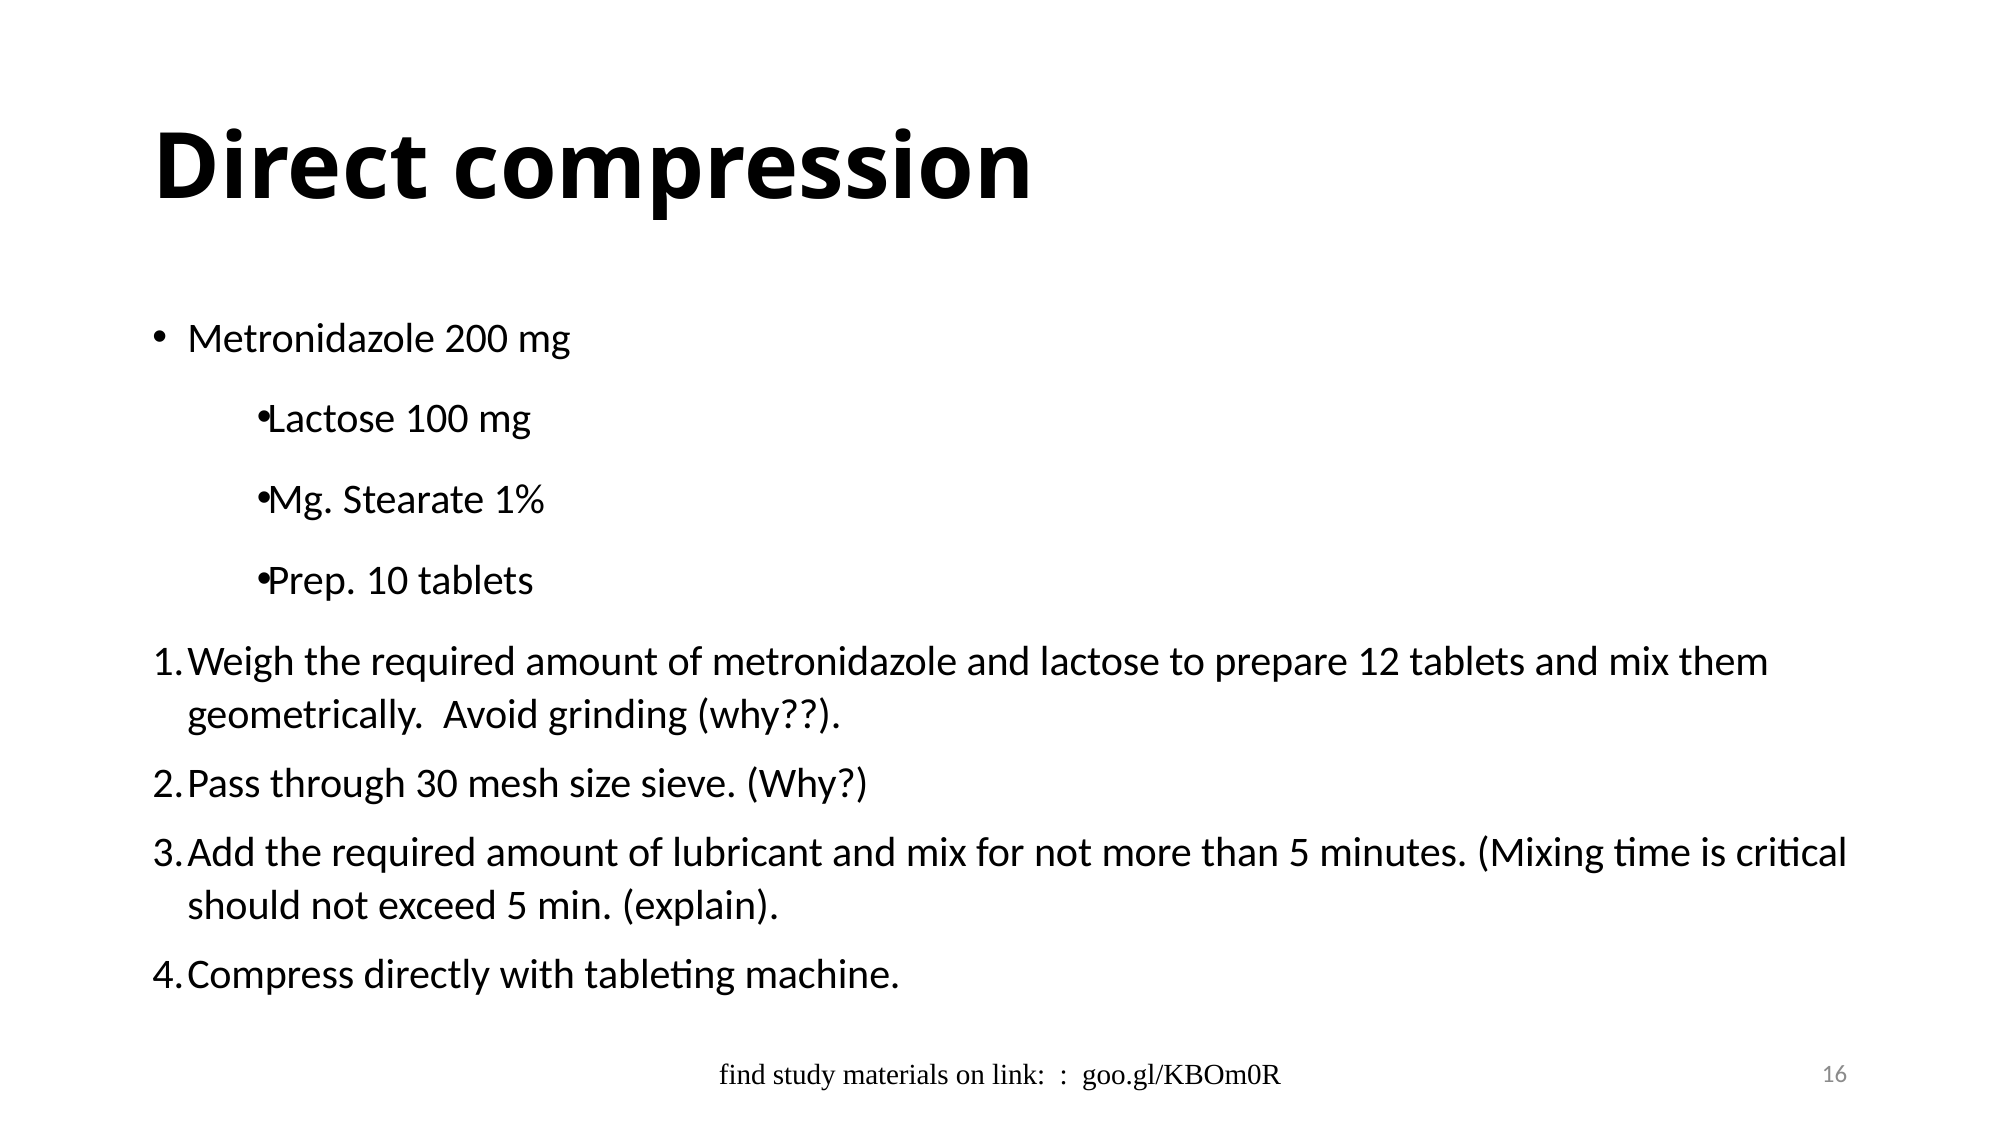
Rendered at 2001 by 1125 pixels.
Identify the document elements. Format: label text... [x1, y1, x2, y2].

title Direct compression [137, 59, 1863, 278]
footer find study materials on link: : goo.gl/KBOm0R [662, 1042, 1338, 1103]
slide_number 16 [1412, 1042, 1863, 1103]
list Metronidazole 200 mg Lactose 100 mg Mg. Stearate 1% Prep. 10 tablets Weigh the required amount of metronidazole and lactose to prepare 12 tablets and mix them geometrically. Avoid grinding (why??). Pass through 30 mesh size sieve. (Why?) Add the required amount of lubricant and mix for not more than 5 minutes. (Mixing time is critical should not exceed 5 min. (explain). Compress directly with tableting machine. [137, 299, 1863, 1014]
text_box [575, 180, 1326, 240]
